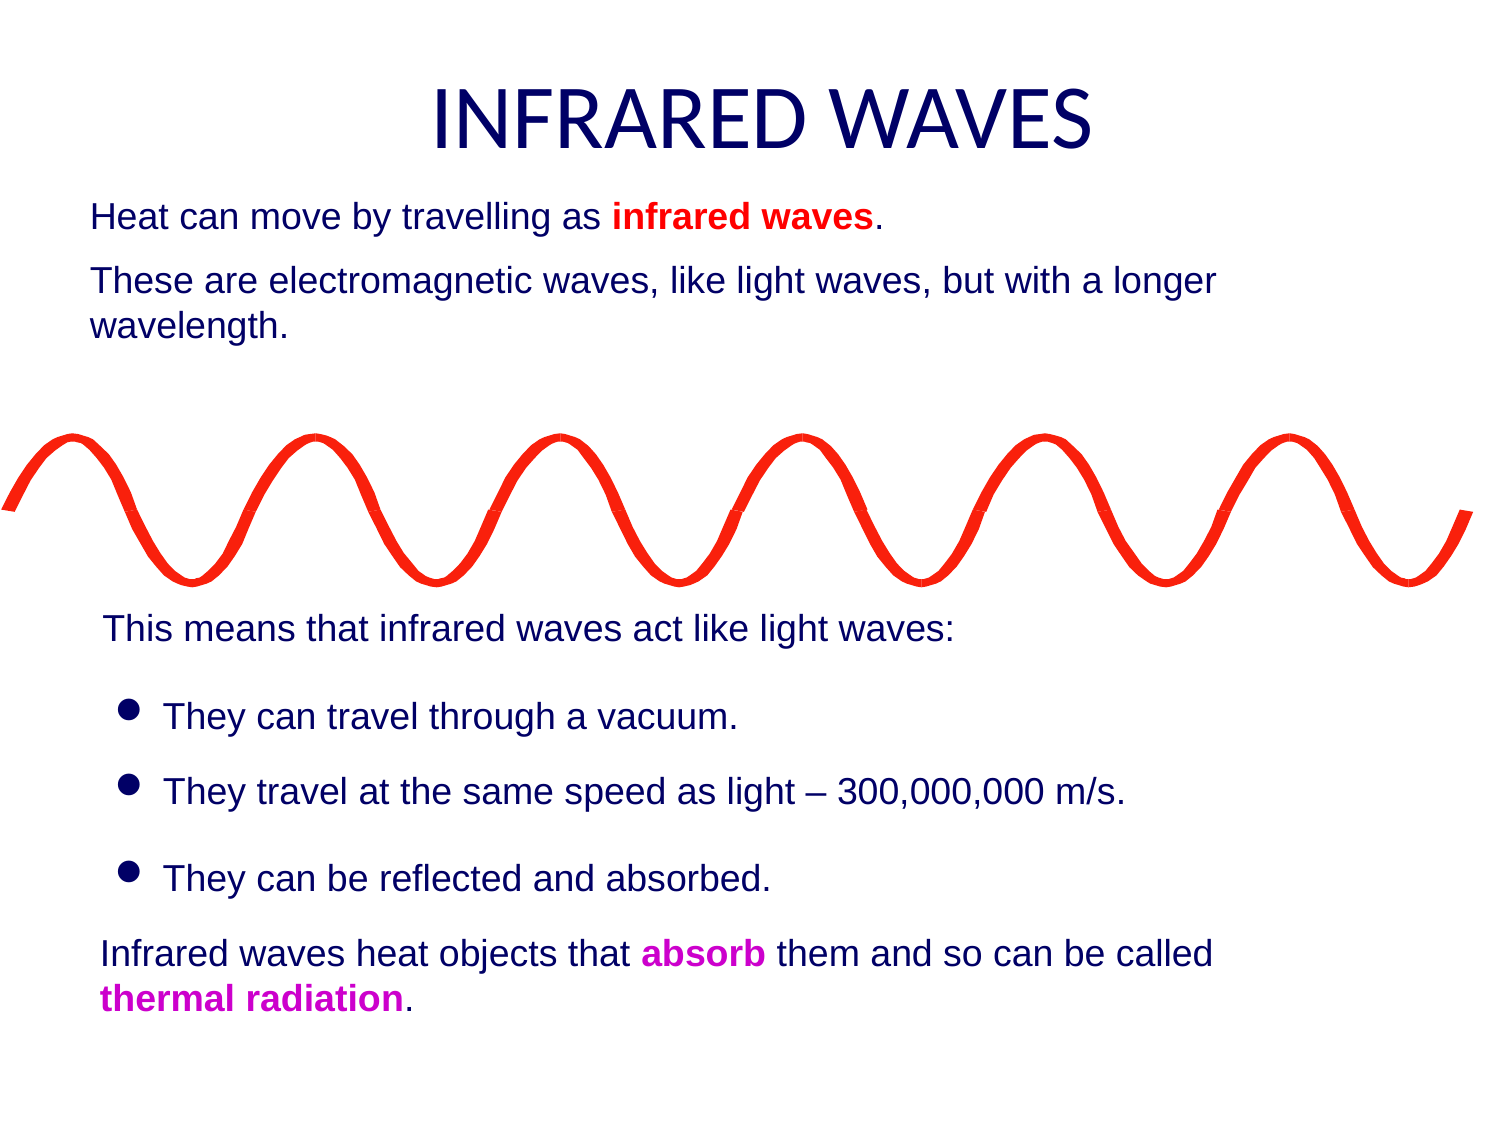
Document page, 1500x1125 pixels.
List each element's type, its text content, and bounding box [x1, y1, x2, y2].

text_box Heat can move by travelling as infrared waves. These are electromagnetic waves, like light waves, but with a longer wavelength. [74, 184, 1300, 354]
text_box They can travel through a vacuum. [99, 684, 1113, 745]
text_box They travel at the same speed as light – 300,000,000 m/s. [100, 759, 1500, 820]
text_box INFRARED WAVES [174, 49, 1350, 175]
text_box This means that infrared waves act like light waves: [87, 597, 1312, 657]
text_box They can be reflected and absorbed. [99, 847, 1113, 907]
picture [0, 432, 1476, 589]
text_box Infrared waves heat objects that absorb them and so can be called thermal radiation. [99, 922, 1304, 1027]
